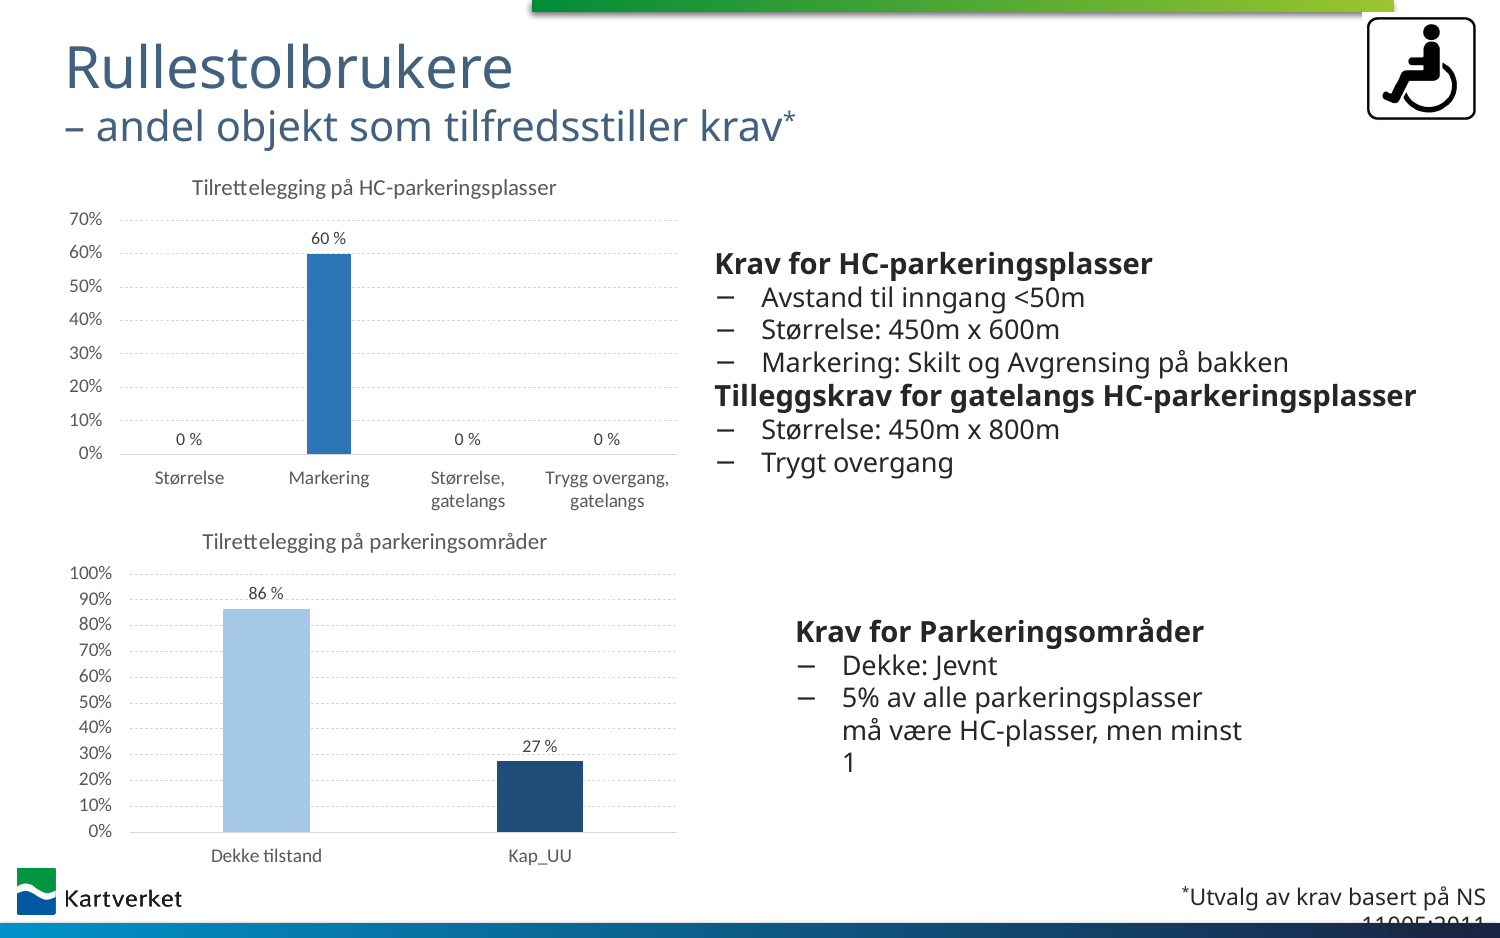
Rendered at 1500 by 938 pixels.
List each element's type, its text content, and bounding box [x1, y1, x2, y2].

text_box Rullestolbrukere – andel objekt som tilfredsstiller krav* [49, 25, 1431, 158]
picture [62, 520, 688, 874]
text_box *Utvalg av krav basert på NS 11005:2011 [1068, 873, 1500, 938]
text_box Krav for Parkeringsområder Dekke: Jevnt 5% av alle parkeringsplasser må være HC-plasser, men minst 1 [780, 605, 1261, 786]
picture [62, 166, 688, 519]
picture [1362, 12, 1481, 126]
text_box Krav for HC-parkeringsplasser Avstand til inngang <50m Størrelse: 450m x 600m Markering: Skilt og Avgrensing på bakken Tilleggskrav for gatelangs HC-parkeringsplasser Størrelse: 450m x 800m Trygt overgang [699, 237, 1433, 485]
